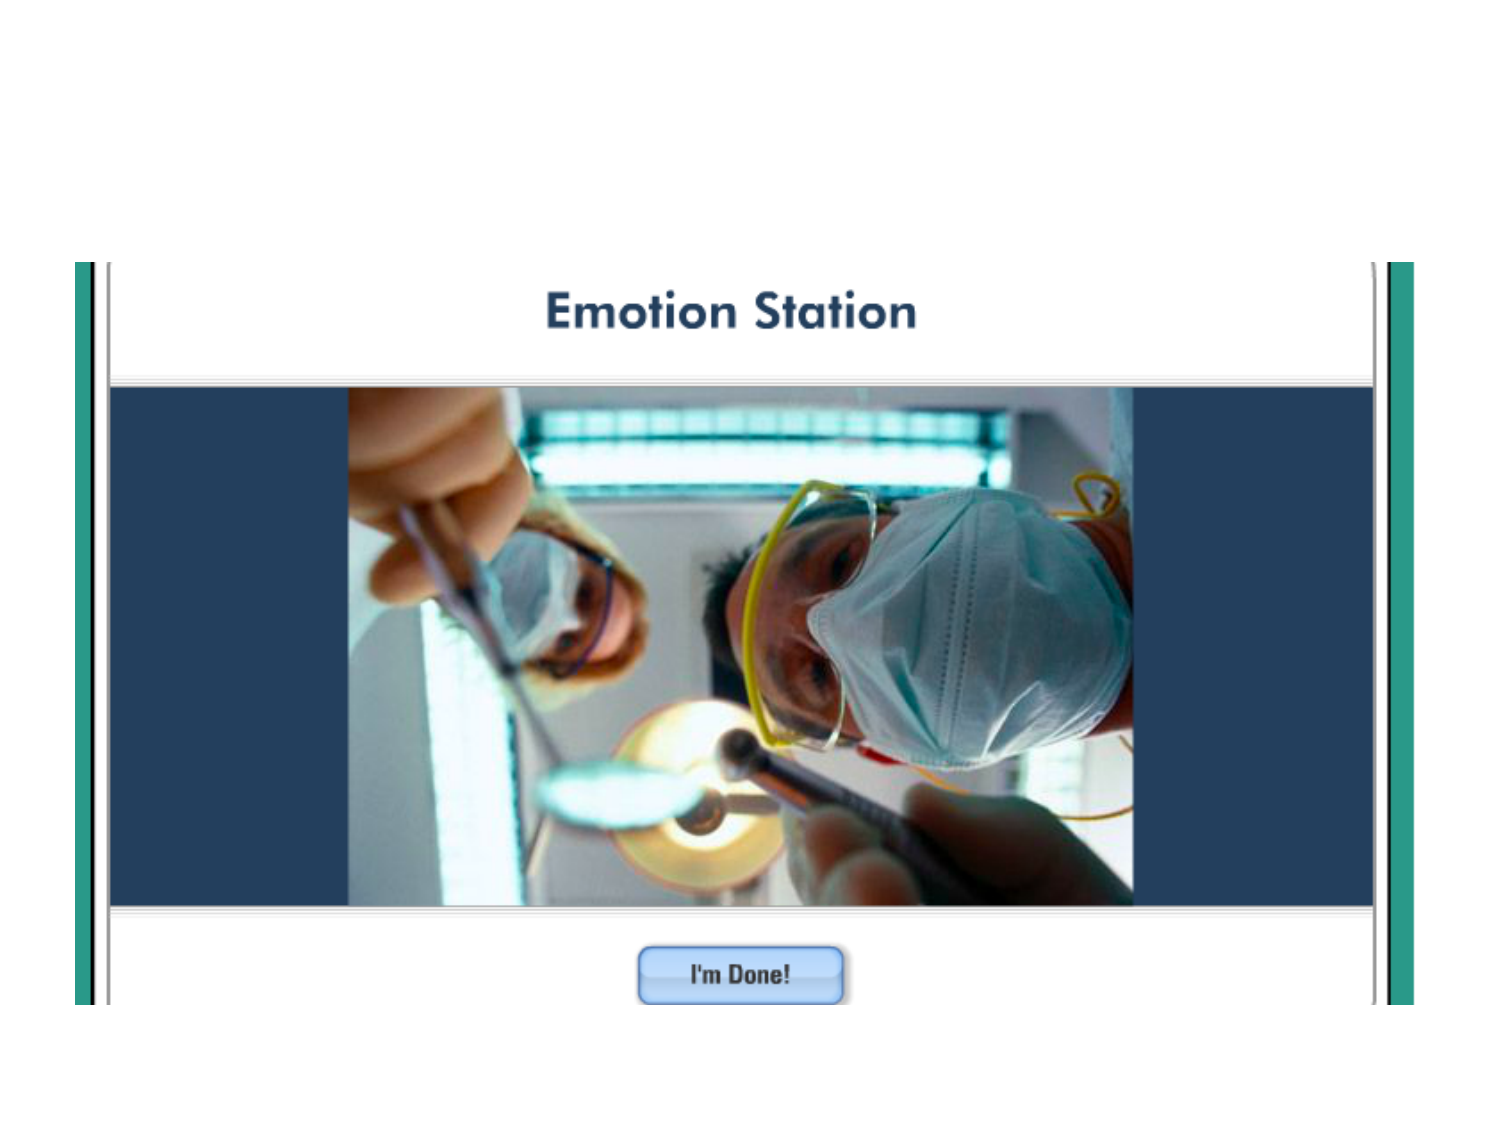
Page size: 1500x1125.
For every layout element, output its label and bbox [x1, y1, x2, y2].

list [74, 262, 1426, 1006]
